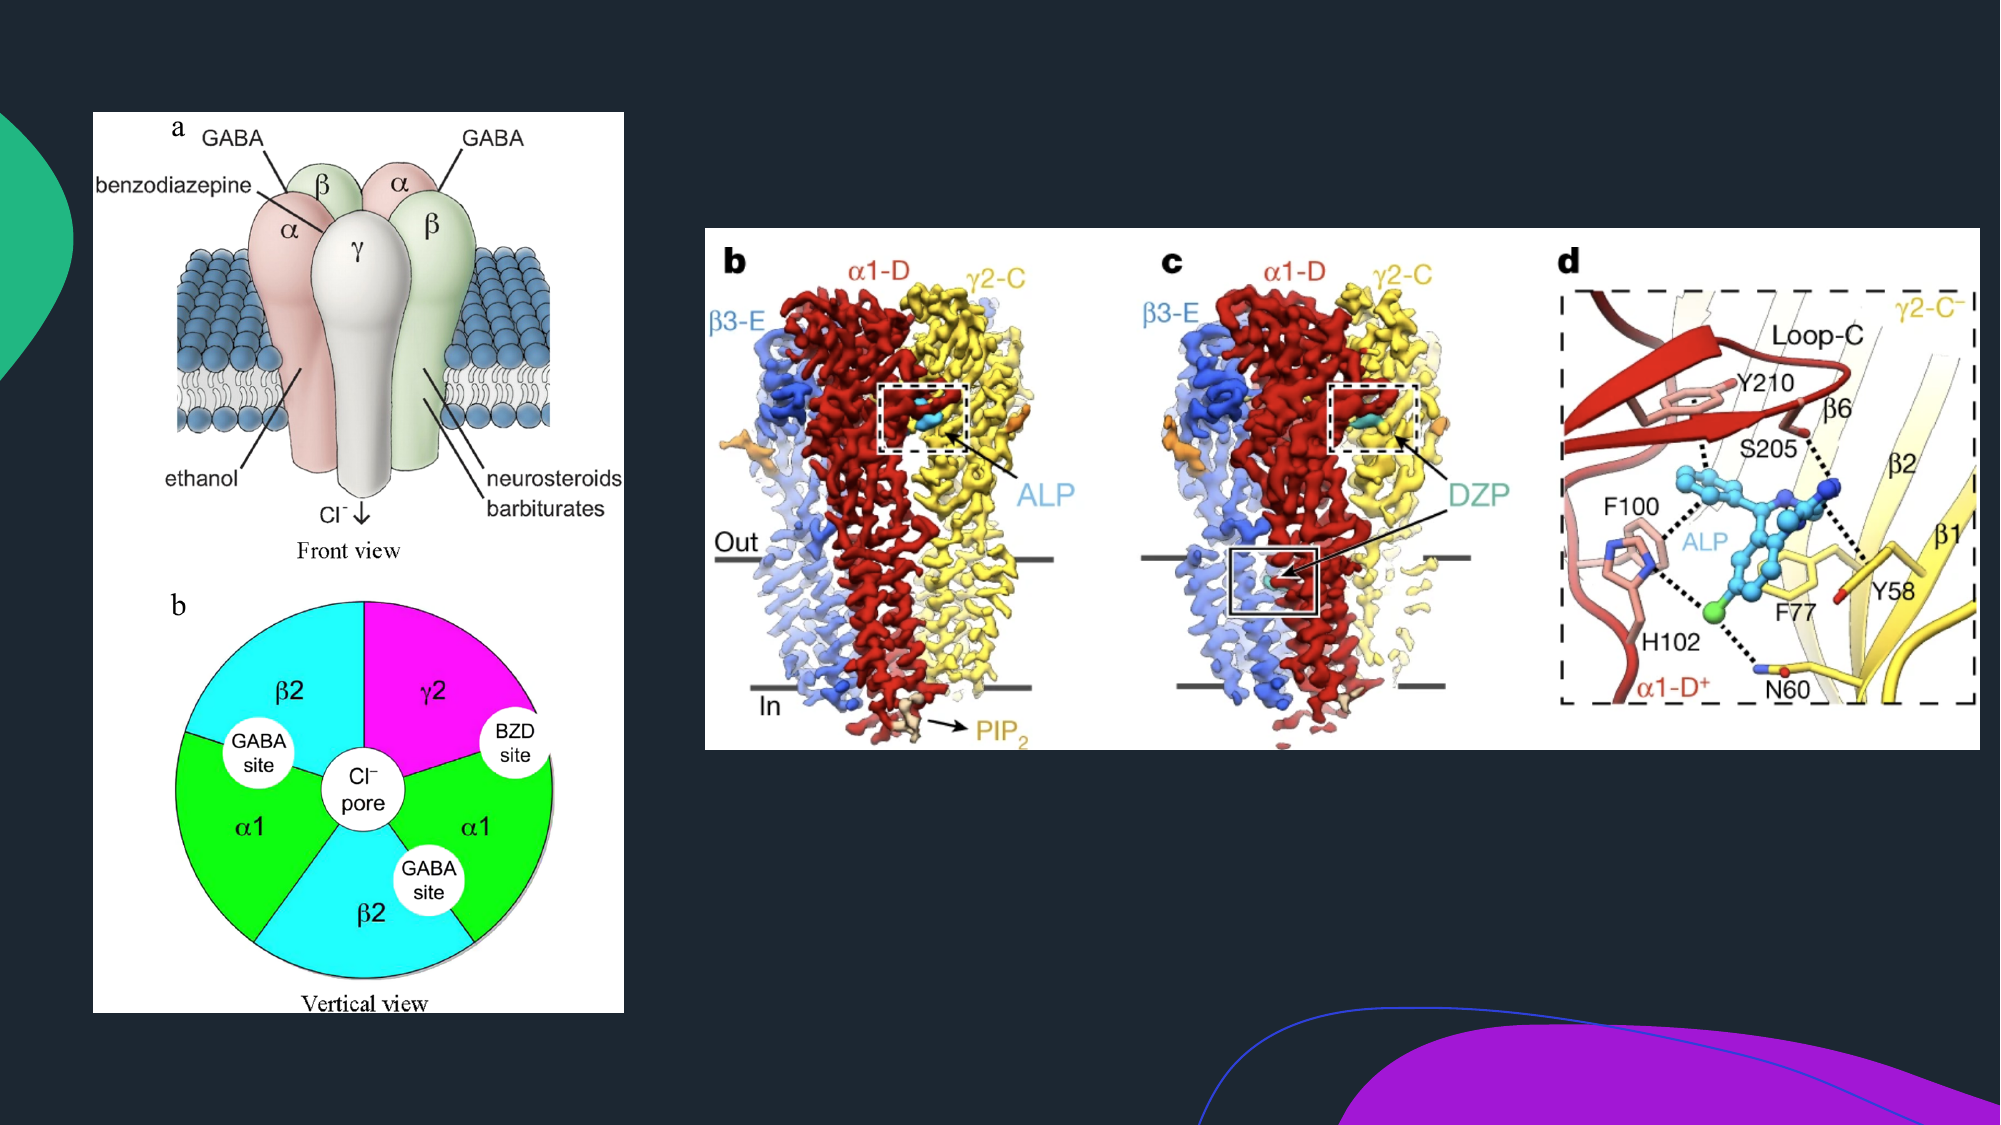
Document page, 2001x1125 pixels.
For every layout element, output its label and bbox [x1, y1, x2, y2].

list [93, 112, 624, 1013]
picture [704, 228, 1980, 750]
